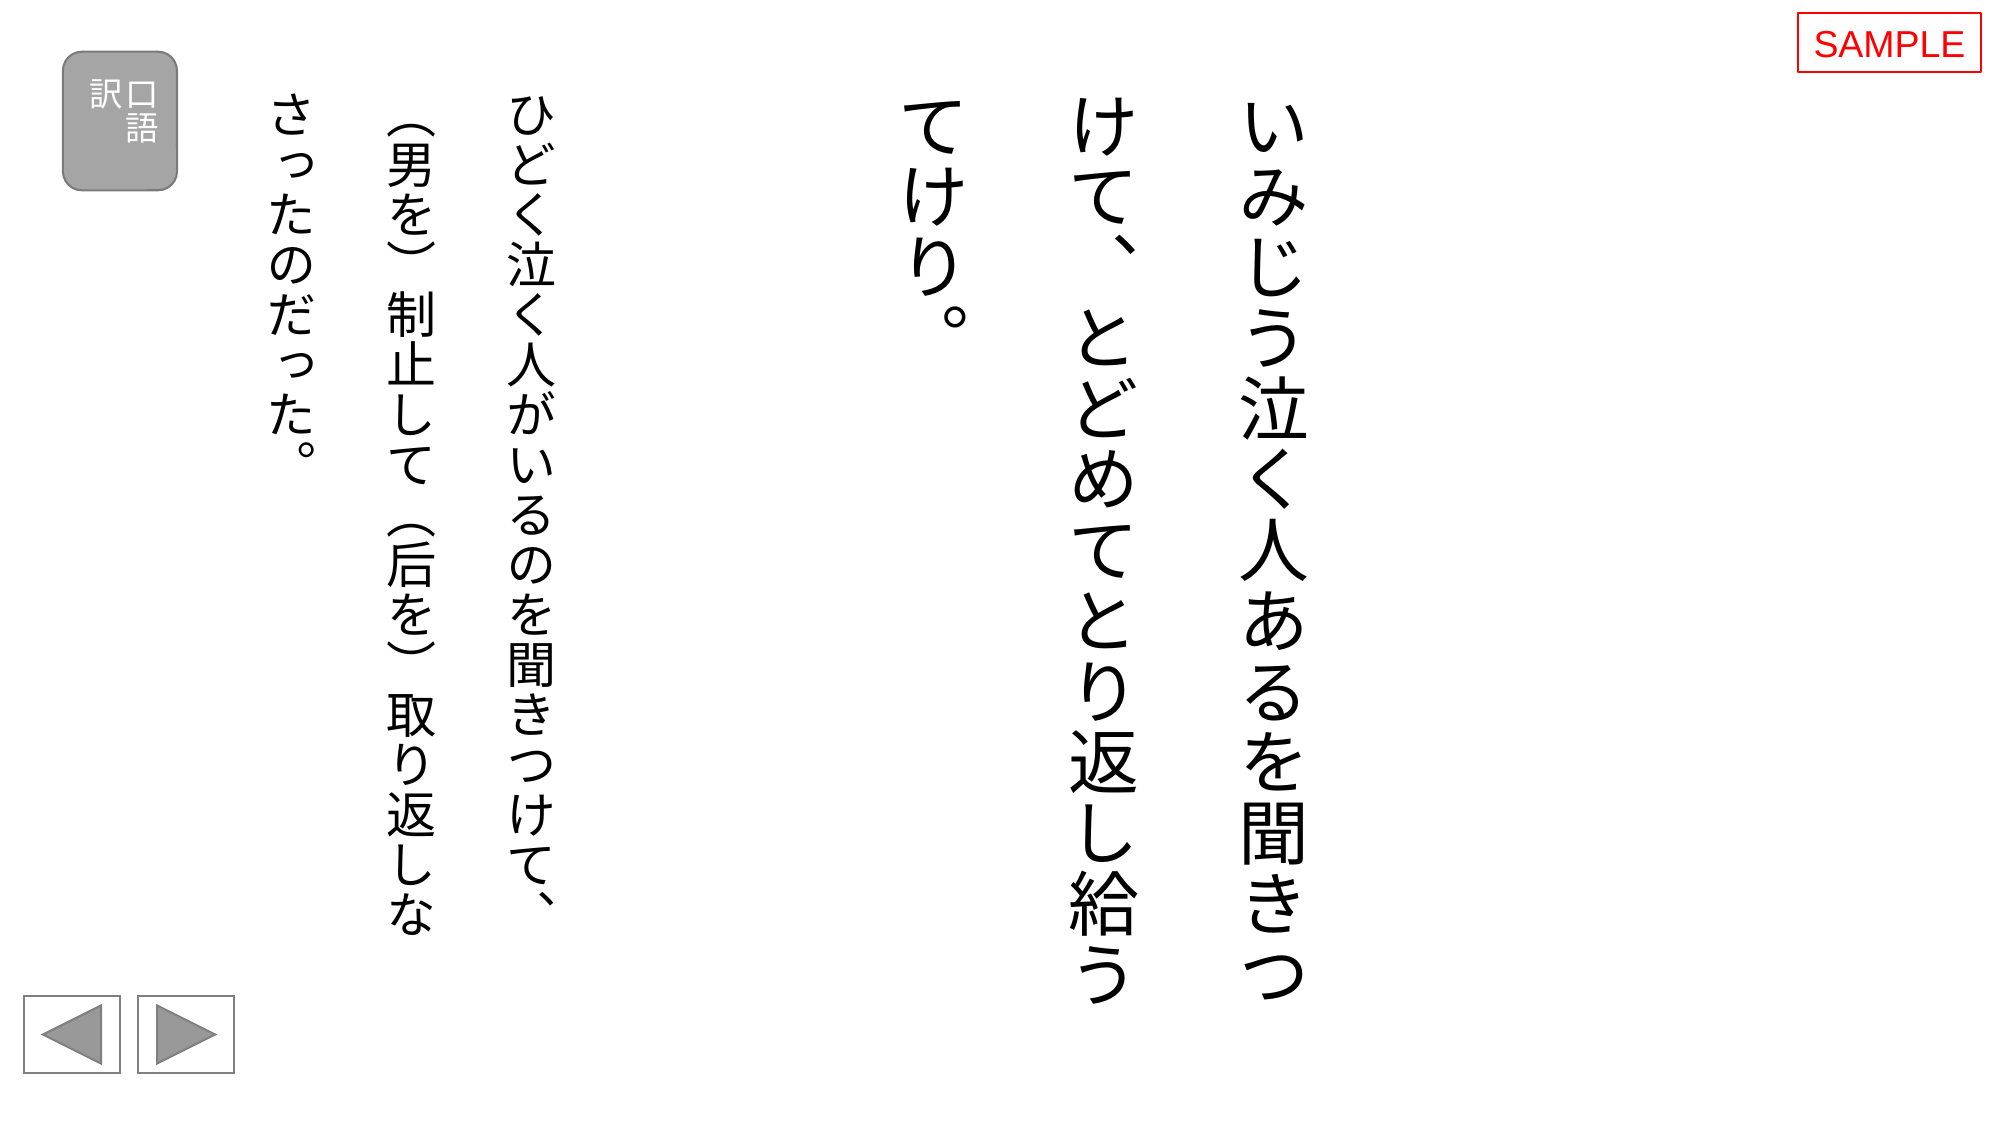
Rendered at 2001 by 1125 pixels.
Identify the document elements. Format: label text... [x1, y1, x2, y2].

list ひどく泣く人がいるのを聞きつけて、（男を）制止して（后を）取り返しなさったのだった。 [252, 75, 881, 1043]
text_box SAMPLE [1797, 12, 1982, 73]
list 口語訳 [76, 62, 155, 183]
list いみじう泣く人あるを聞きつけて、とどめてとり返し給うてけり。 [881, 75, 1919, 1043]
